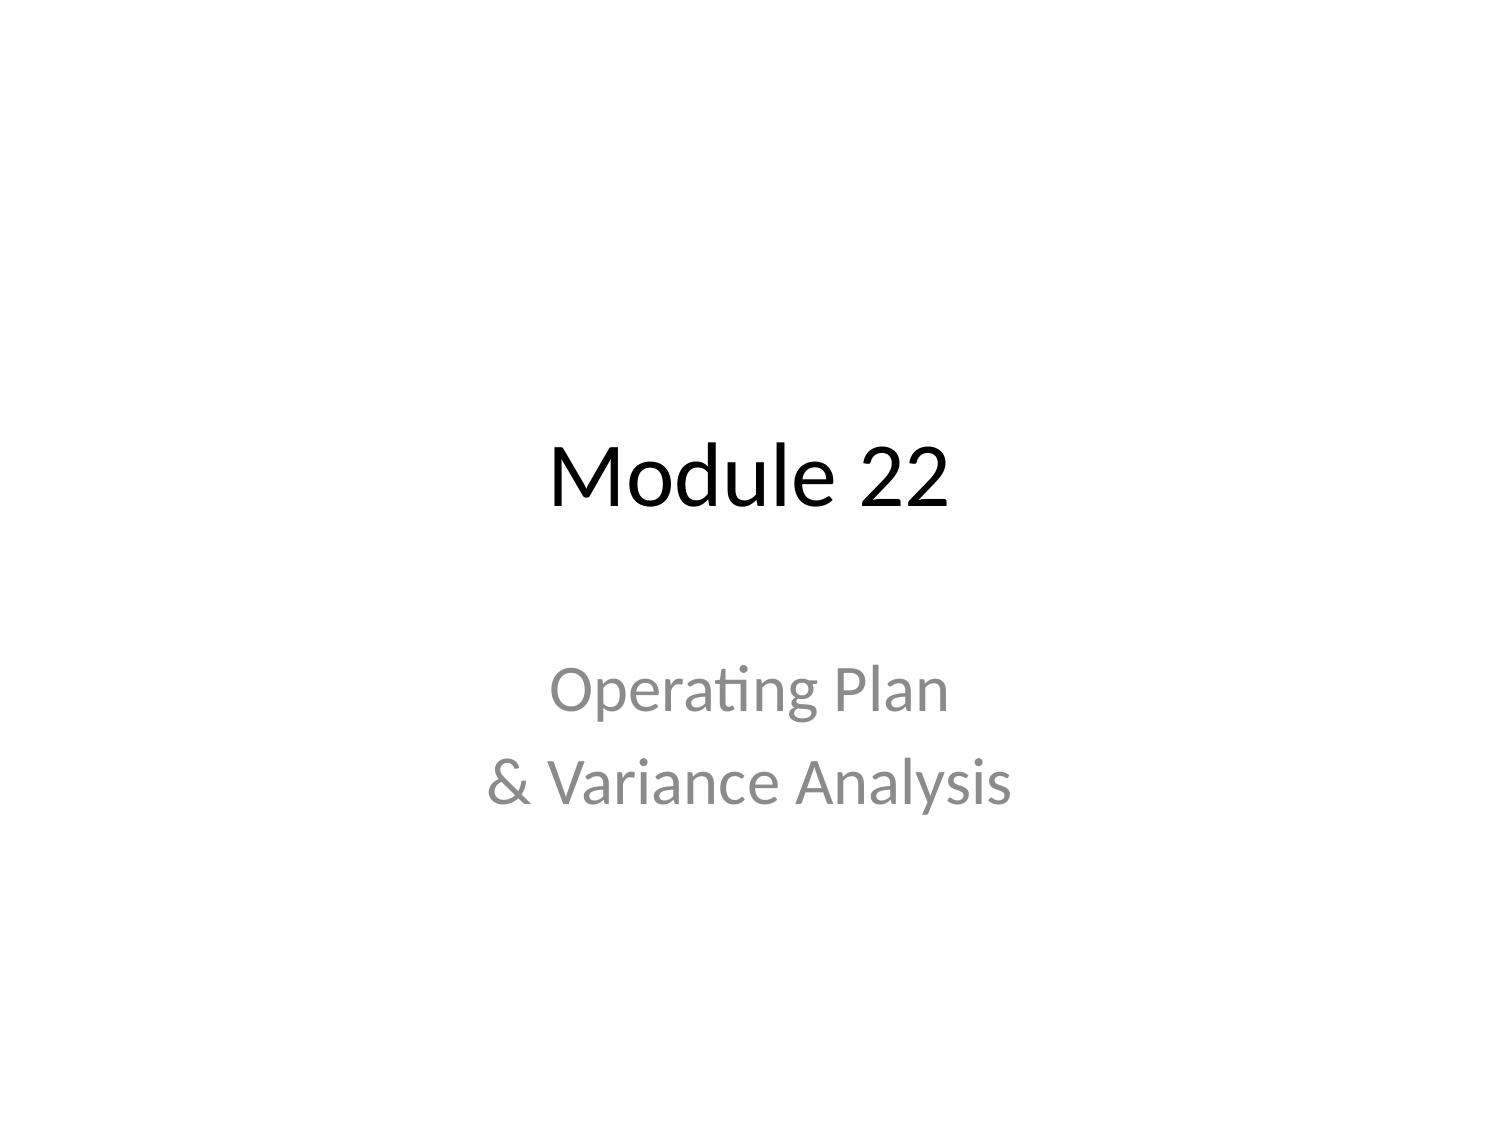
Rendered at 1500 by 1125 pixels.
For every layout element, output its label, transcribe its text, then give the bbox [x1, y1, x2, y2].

subtitle Operating Plan & Variance Analysis [225, 637, 1275, 925]
title Module 22 [112, 349, 1388, 591]
